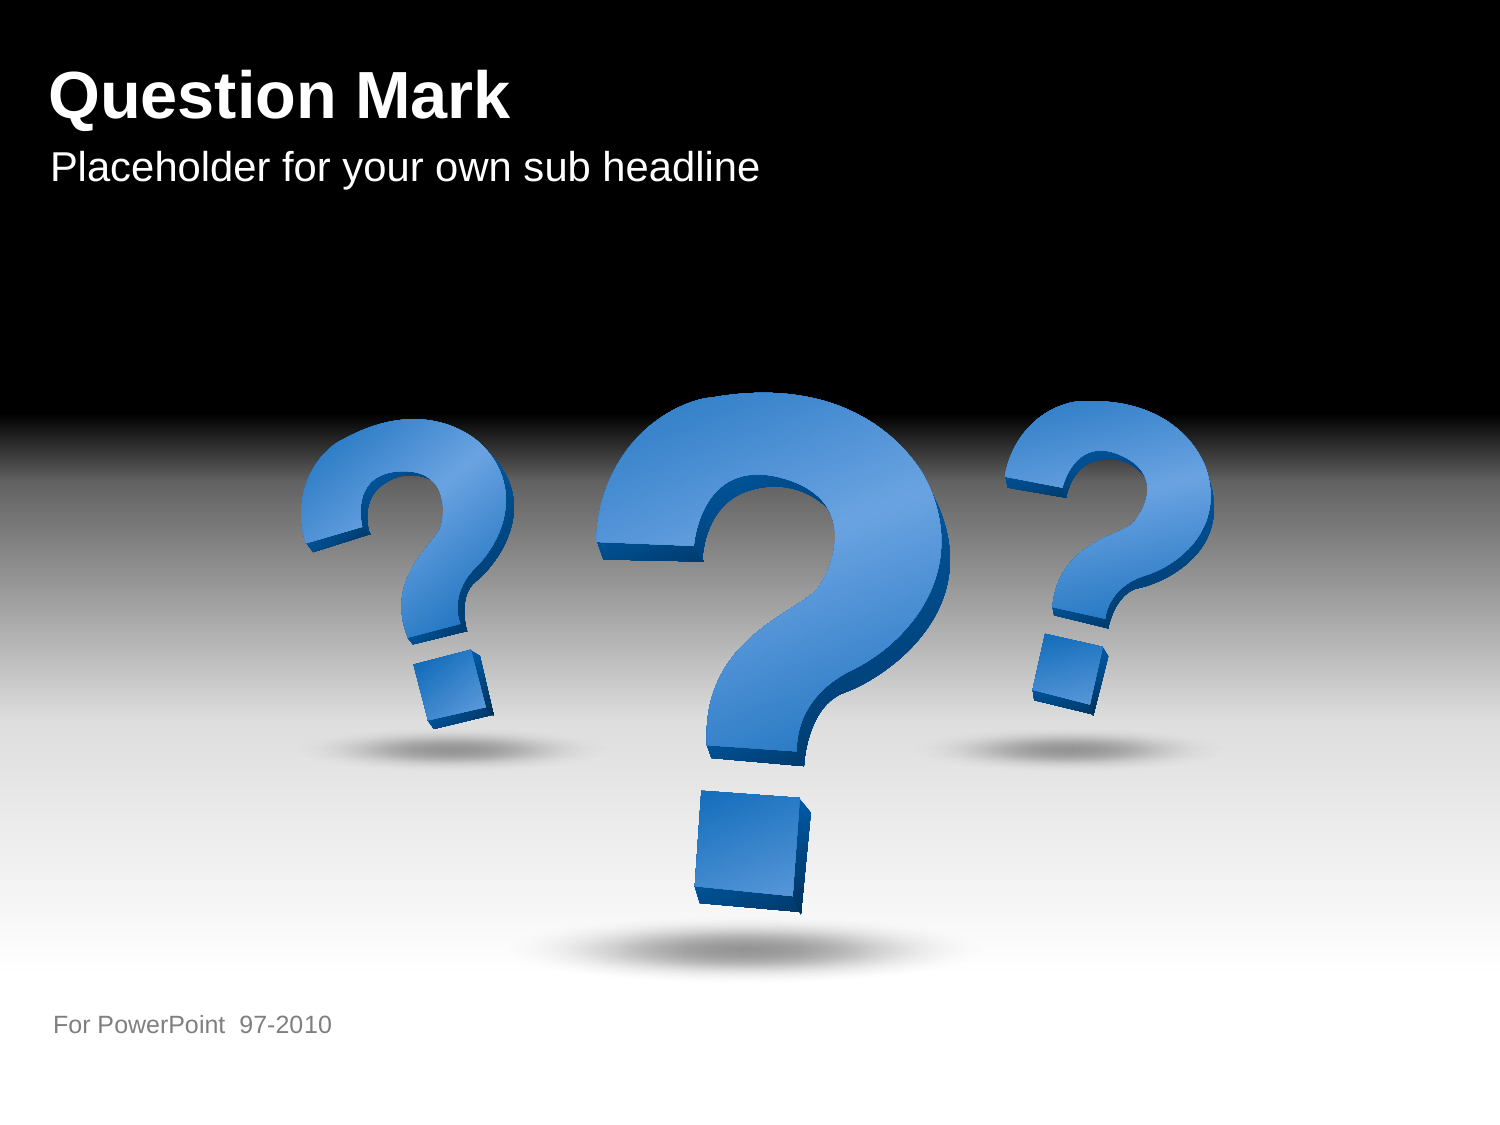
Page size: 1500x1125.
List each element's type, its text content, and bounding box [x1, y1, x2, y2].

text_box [0, 0, 1500, 975]
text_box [501, 342, 987, 985]
text_box For PowerPoint 97-2010 [53, 1008, 435, 1039]
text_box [292, 389, 611, 773]
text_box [909, 372, 1229, 773]
